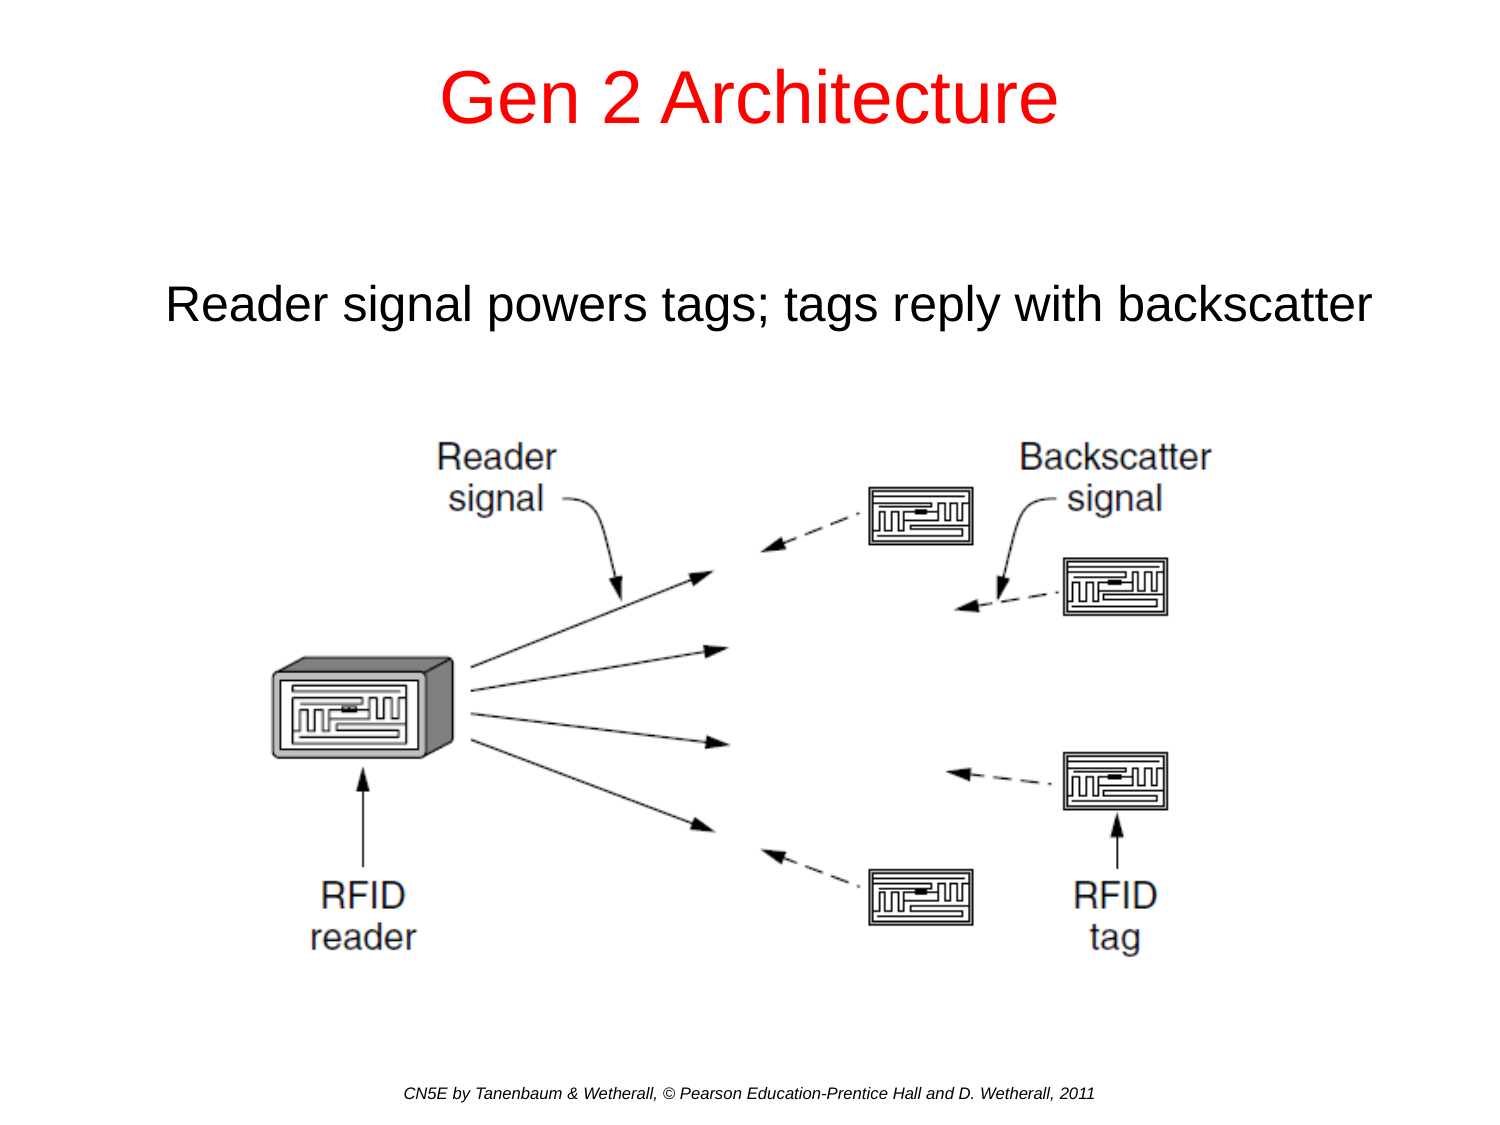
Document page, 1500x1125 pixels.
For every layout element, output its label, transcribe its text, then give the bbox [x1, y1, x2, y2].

picture [242, 434, 1258, 965]
footer CN5E by Tanenbaum & Wetherall, © Pearson Education-Prentice Hall and D. Wetherall, 2011 [0, 1074, 1500, 1125]
list Reader signal powers tags; tags reply with backscatter [149, 263, 1429, 1020]
title Gen 2 Architecture [0, 0, 1500, 188]
